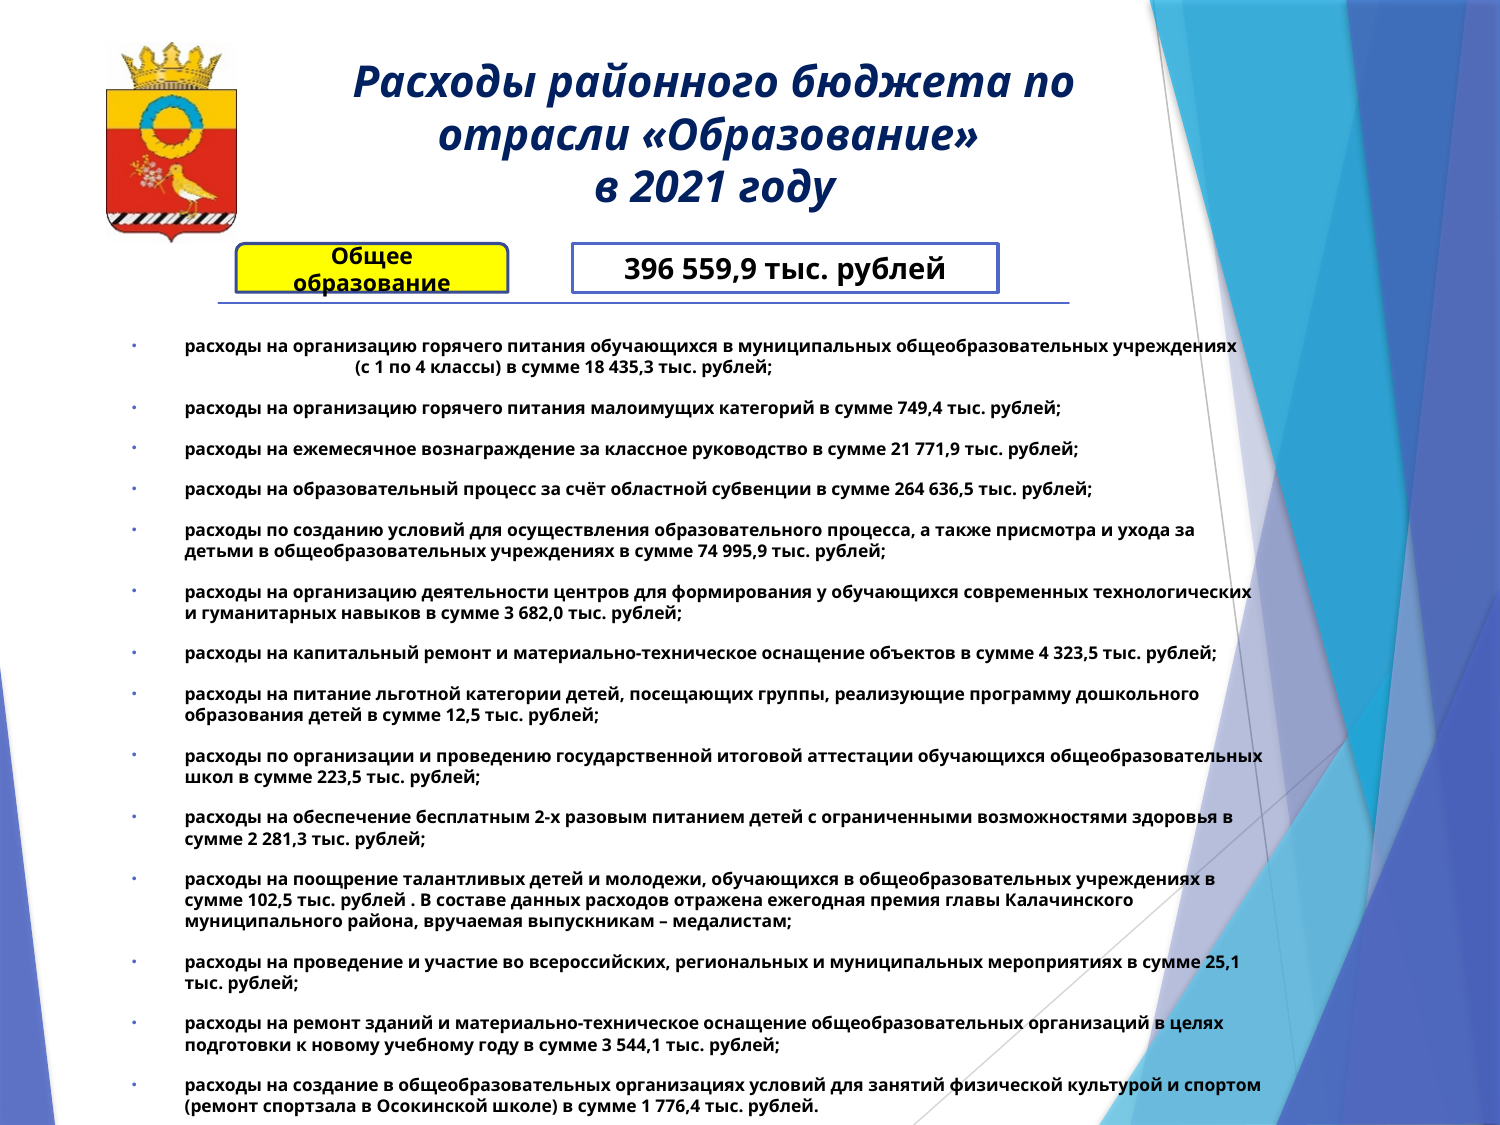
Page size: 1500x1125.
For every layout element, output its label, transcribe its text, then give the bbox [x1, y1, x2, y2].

picture [105, 42, 237, 244]
text_box Общее образование [234, 241, 510, 294]
text_box 396 559,9 тыс. рублей [571, 242, 1000, 294]
list расходы на организацию горячего питания обучающихся в муниципальных общеобразовательных учреждениях (с 1 по 4 классы) в сумме 18 435,3 тыс. рублей; расходы на организацию горячего питания малоимущих категорий в сумме 749,4 тыс. рублей; расходы на ежемесячное вознаграждение за классное руководство в сумме 21 771,9 тыс. рублей; расходы на образовательный процесс за счёт областной субвенции в сумме 264 636,5 тыс. рублей; расходы по созданию условий для осуществления образовательного процесса, а также присмотра и ухода за детьми в общеобразовательных учреждениях в сумме 74 995,9 тыс. рублей; расходы на организацию деятельности центров для формирования у обучающихся современных технологических и гуманитарных навыков в сумме 3 682,0 тыс. рублей; расходы на капитальный ремонт и материально-техническое оснащение объектов в сумме 4 323,5 тыс. рублей; расходы на питание льготной категории детей, посещающих группы, реализующие программу дошкольного образования детей в сумме 12,5 тыс. рублей; расходы по организации и проведению государственной итоговой аттестации обучающихся общеобразовательных школ в сумме 223,5 тыс. рублей; расходы на обеспечение бесплатным 2-х разовым питанием детей с ограниченными возможностями здоровья в сумме 2 281,3 тыс. рублей; расходы на поощрение талантливых детей и молодежи, обучающихся в общеобразовательных учреждениях в сумме 102,5 тыс. рублей . В составе данных расходов отражена ежегодная премия главы Калачинского муниципального района, вручаемая выпускникам – медалистам; расходы на проведение и участие во всероссийских, региональных и муниципальных мероприятиях в сумме 25,1 тыс. рублей; расходы на ремонт зданий и материально-техническое оснащение общеобразовательных организаций в целях подготовки к новому учебному году в сумме 3 544,1 тыс. рублей; расходы на создание в общеобразовательных организациях условий для занятий физической культурой и спортом (ремонт спортзала в Осокинской школе) в сумме 1 776,4 тыс. рублей. [116, 287, 1282, 1125]
title Расходы районного бюджета по отрасли «Образование» в 2021 году [277, 45, 1152, 220]
